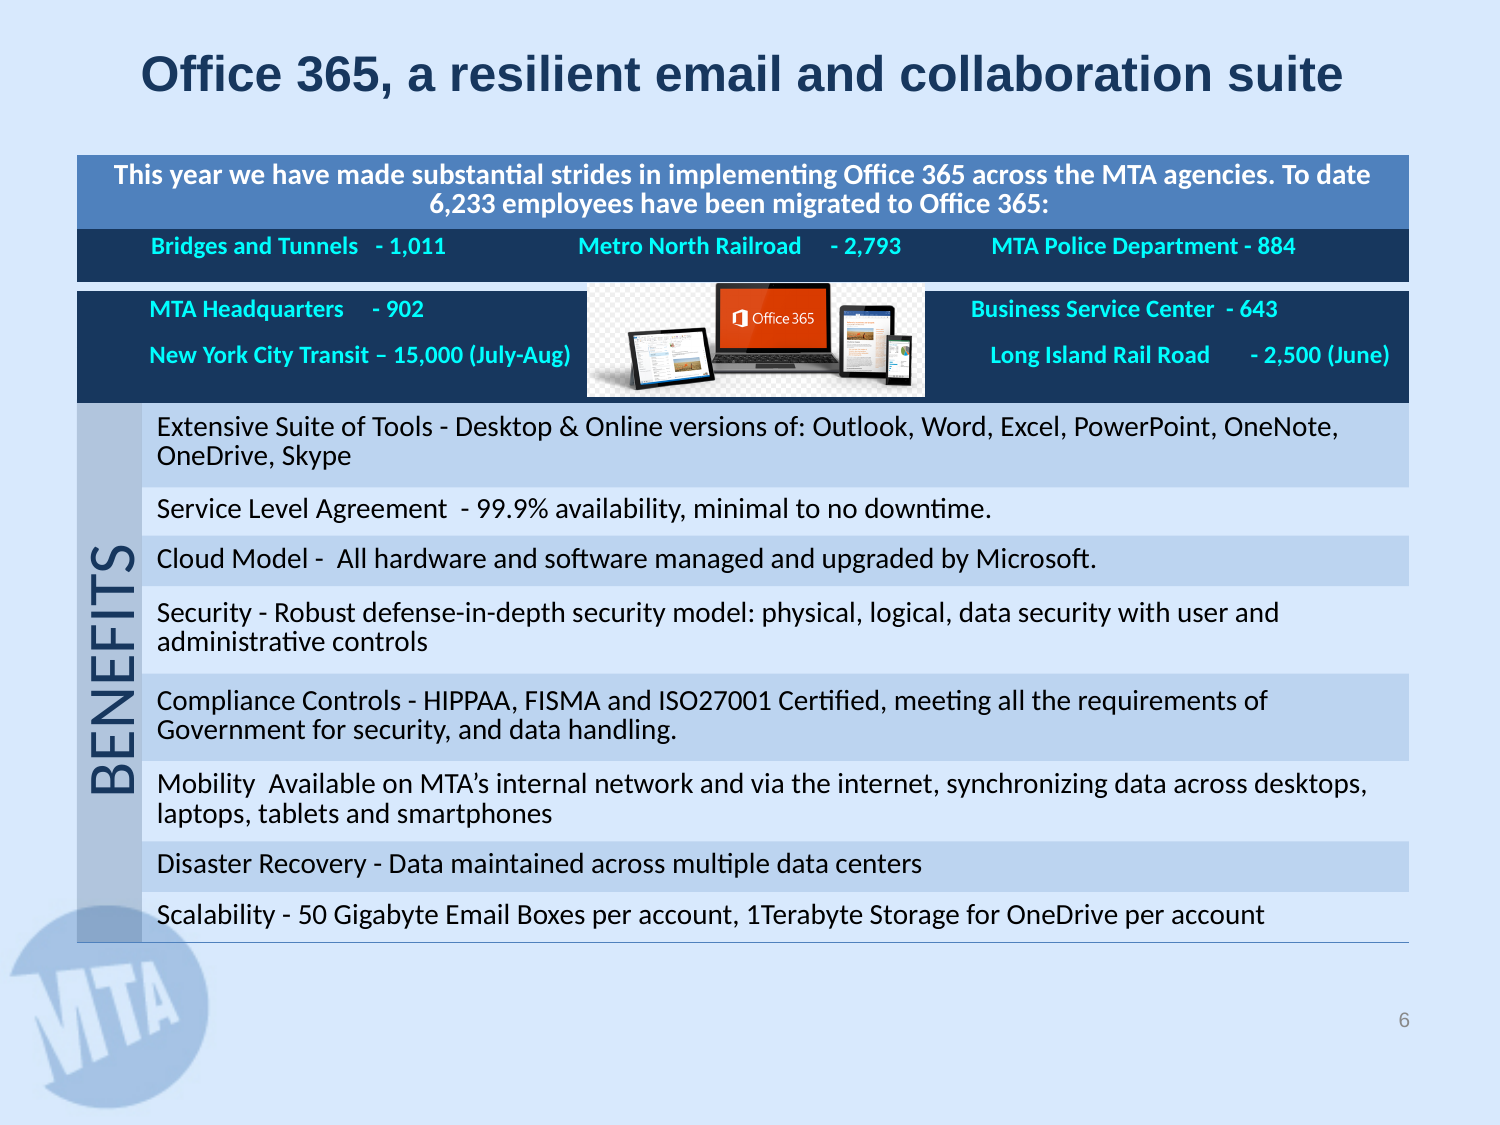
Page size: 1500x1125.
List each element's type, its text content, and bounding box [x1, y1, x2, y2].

table_cell Metro North Railroad - 2,793 [521, 229, 965, 282]
table_cell Cloud Model - All hardware and software managed and upgraded by Microsoft. [142, 536, 1409, 586]
table_cell Extensive Suite of Tools - Desktop & Online versions of: Outlook, Word, Excel, PowerPoint, OneNote, OneDrive, Skype [142, 403, 1409, 487]
table_cell Bridges and Tunnels - 1,011 [77, 229, 521, 282]
table_header This year we have made substantial strides in implementing Office 365 across the MTA agencies. To date 6,233 employees have been migrated to Office 365: [77, 155, 1409, 229]
table_cell New York City Transit – 15,000 (July-Aug) [77, 338, 585, 403]
slide_number 5 [1074, 988, 1425, 1049]
table_cell Scalability - 50 Gigabyte Email Boxes per account, 1Terabyte Storage for OneDrive per account [142, 892, 1409, 942]
table_cell MTA Police Department - 884 [965, 229, 1409, 282]
table_cell Service Level Agreement - 99.9% availability, minimal to no downtime. [142, 487, 1409, 536]
table_cell Compliance Controls - HIPPAA, FISMA and ISO27001 Certified, meeting all the requirements of Government for security, and data handling. [142, 674, 1409, 761]
table_header Business Service Center - 643 [929, 291, 1409, 338]
table_header MTA Headquarters - 902 [77, 291, 582, 338]
table_cell Disaster Recovery - Data maintained across multiple data centers [142, 841, 1409, 892]
table_cell Mobility Available on MTA’s internal network and via the internet, synchronizing data across desktops, laptops, tablets and smartphones [142, 761, 1409, 841]
table_cell Long Island Rail Road - 2,500 (June) [925, 338, 1409, 403]
title Office 365, a resilient email and collaboration suite [75, 9, 1425, 134]
table_cell BENEFITS [77, 403, 142, 942]
picture [0, 0, 1500, 1125]
table_cell Security - Robust defense-in-depth security model: physical, logical, data security with user and administrative controls [142, 586, 1409, 674]
